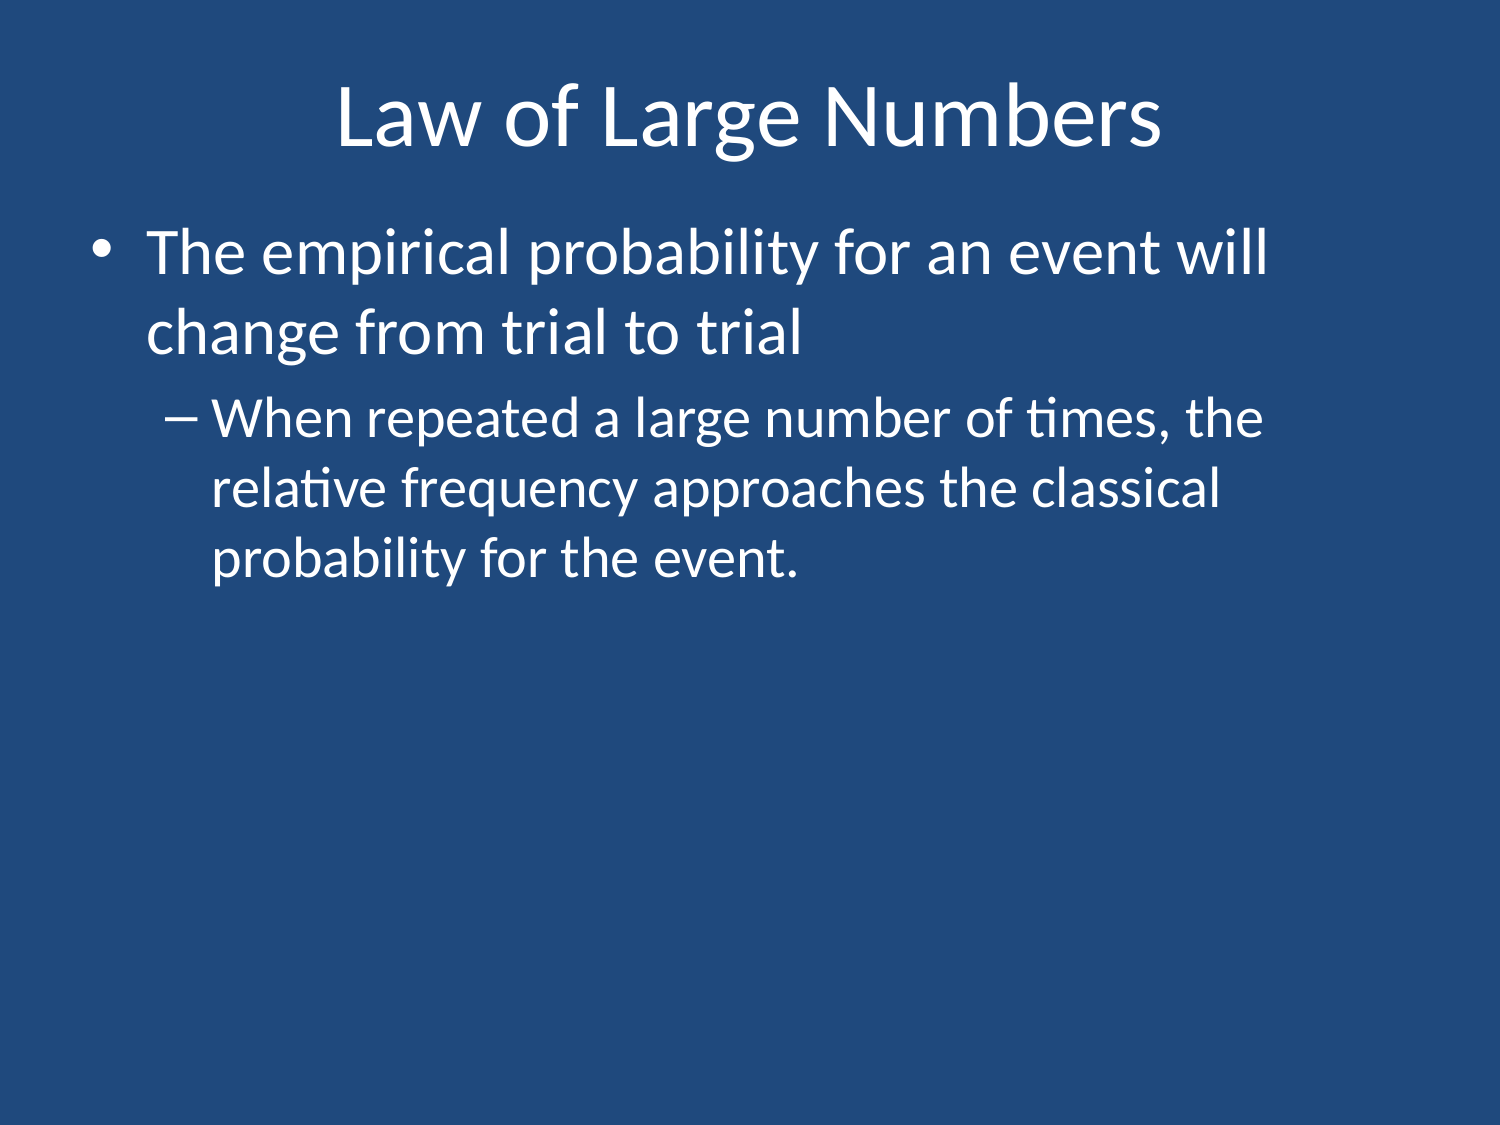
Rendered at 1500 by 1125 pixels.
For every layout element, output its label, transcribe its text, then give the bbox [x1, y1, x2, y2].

title Law of Large Numbers [75, 45, 1425, 175]
list The empirical probability for an event will change from trial to trial When repeated a large number of times, the relative frequency approaches the classical probability for the event. [75, 200, 1425, 1005]
